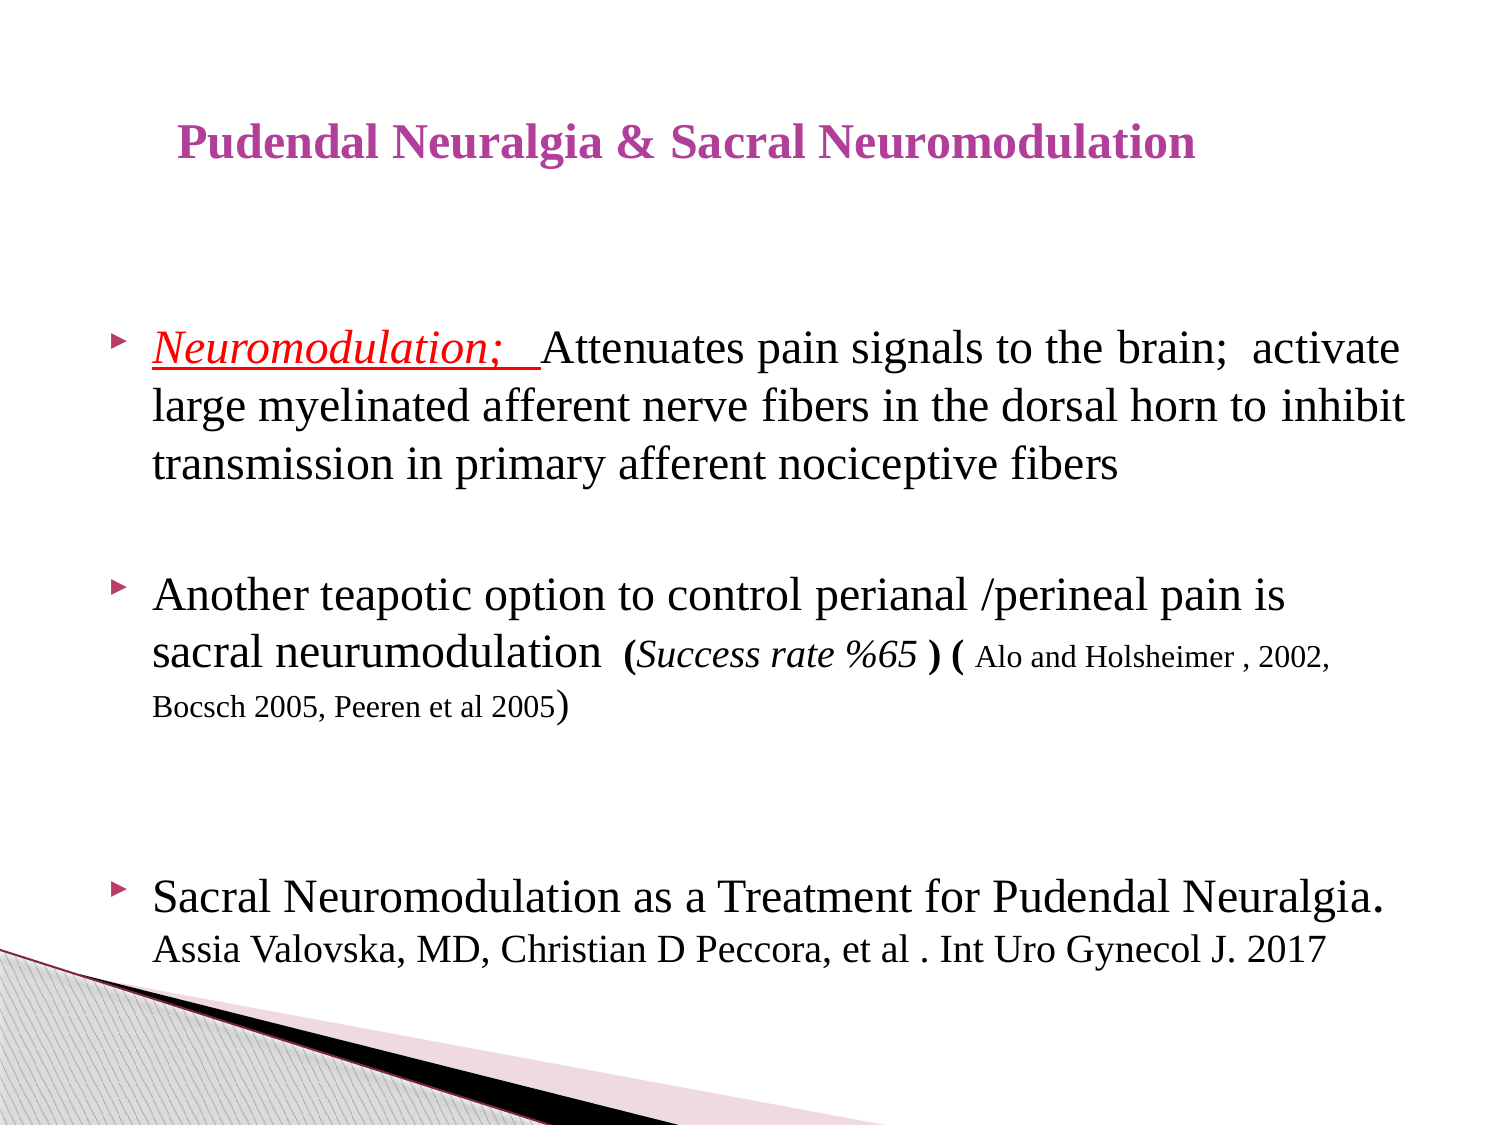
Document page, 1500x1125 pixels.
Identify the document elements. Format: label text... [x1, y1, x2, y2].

list Neuromodulation; Attenuates pain signals to the brain; activate large myelinated afferent nerve fibers in the dorsal horn to inhibit transmission in primary afferent nociceptive fibers Another teapotic option to control perianal /perineal pain is sacral neurumodulation (Success rate %65 ) ( Alo and Holsheimer , 2002, Bocsch 2005, Peeren et al 2005) Sacral Neuromodulation as a Treatment for Pudendal Neuralgia. Assia Valovska, MD, Christian D Peccora, et al . Int Uro Gynecol J. 2017 [75, 243, 1425, 986]
title Pudendal Neuralgia & Sacral Neuromodulation [75, 45, 1425, 233]
